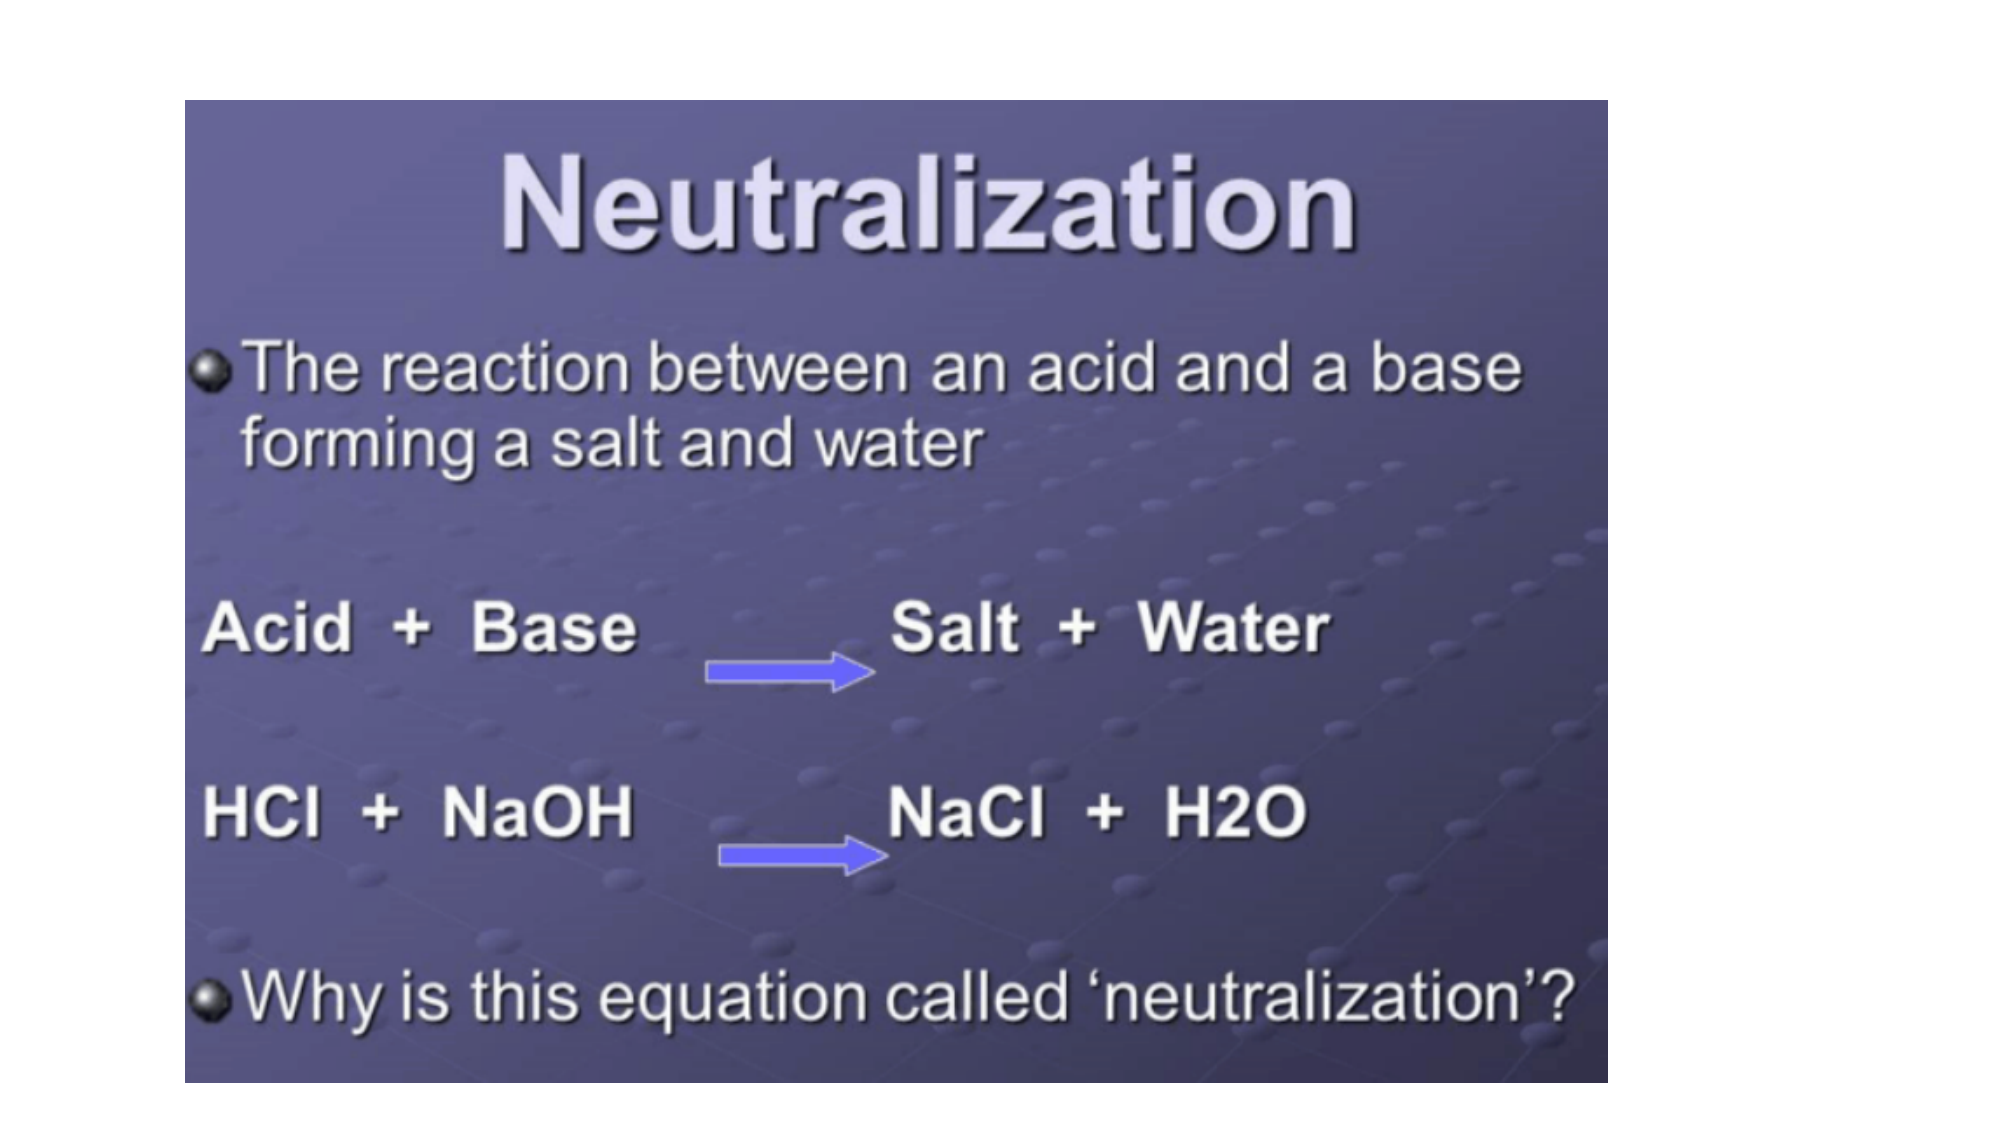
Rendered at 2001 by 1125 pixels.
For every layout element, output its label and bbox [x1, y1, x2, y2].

picture [185, 100, 1608, 1083]
